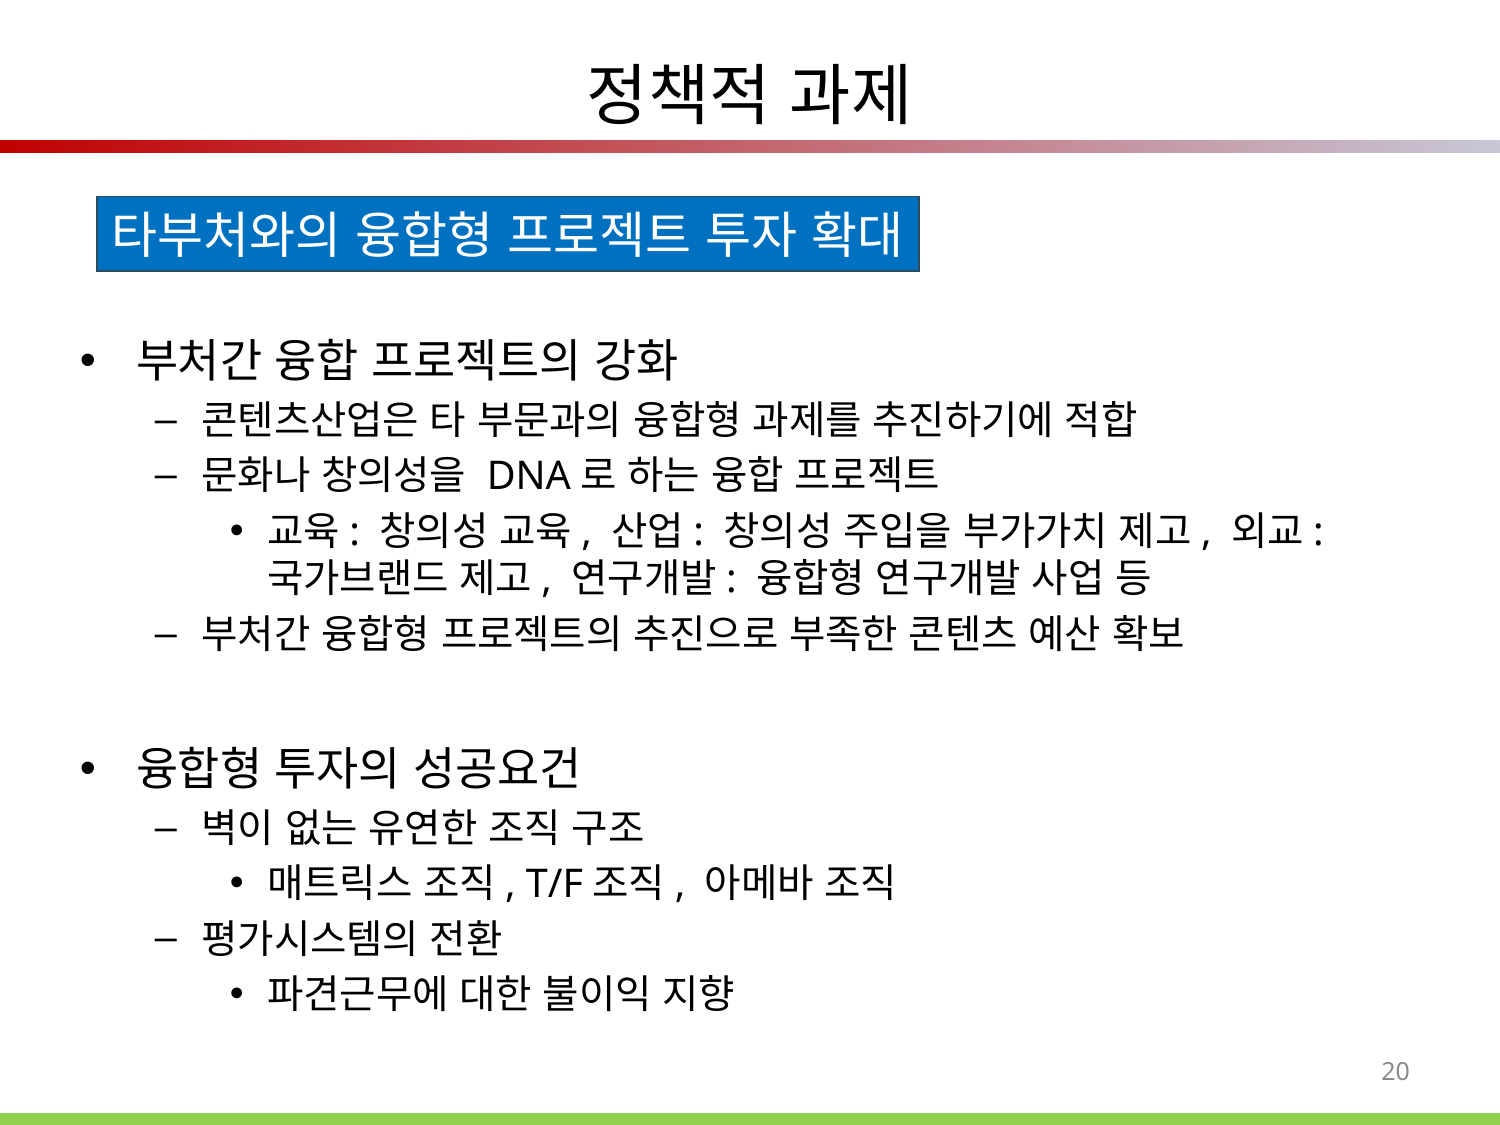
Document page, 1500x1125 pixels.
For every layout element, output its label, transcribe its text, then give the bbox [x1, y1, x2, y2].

slide_number 20 [1074, 1042, 1425, 1103]
list 부처간 융합 프로젝트의 강화 콘텐츠산업은 타 부문과의 융합형 과제를 추진하기에 적합 문화나 창의성을 DNA로 하는 융합 프로젝트 교육: 창의성 교육, 산업: 창의성 주입을 부가가치 제고, 외교: 국가브랜드 제고, 연구개발: 융합형 연구개발 사업 등 부처간 융합형 프로젝트의 추진으로 부족한 콘텐츠 예산 확보 융합형 투자의 성공요건 벽이 없는 유연한 조직 구조 매트릭스 조직, T/F조직, 아메바 조직 평가시스템의 전환 파견근무에 대한 불이익 지향 [64, 255, 1416, 1064]
text_box 타부처와의 융합형 프로젝트 투자 확대 [97, 196, 919, 272]
title 정책적 과제 [74, 44, 1426, 141]
